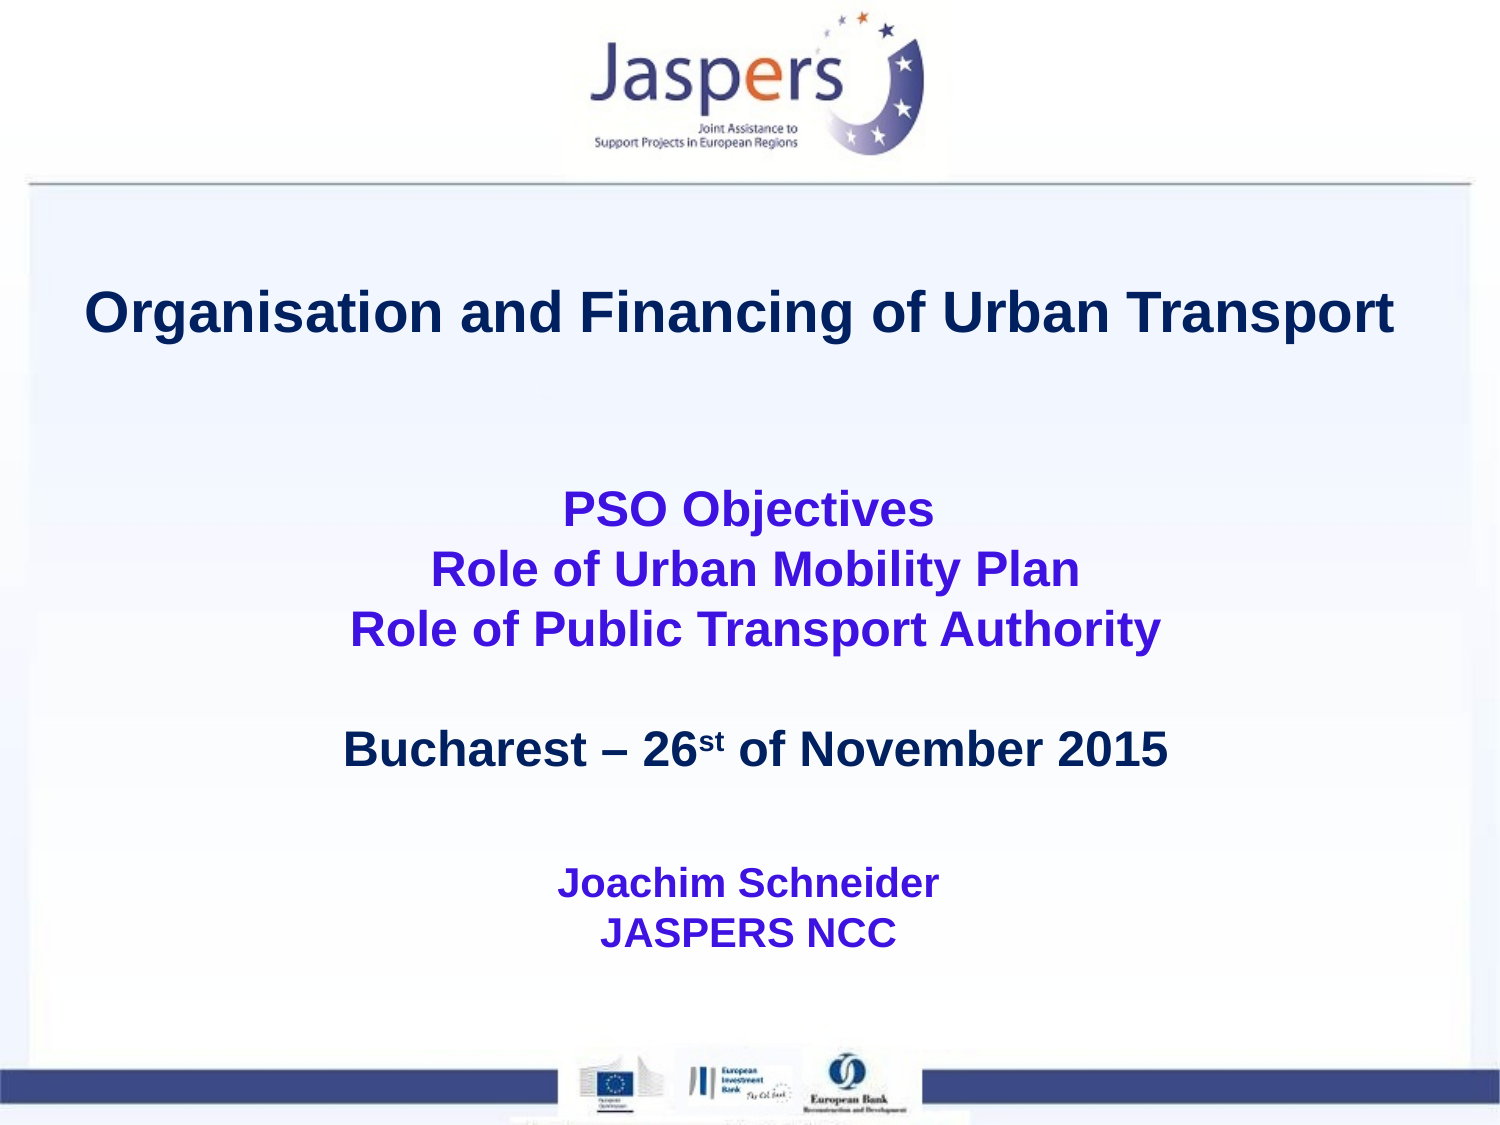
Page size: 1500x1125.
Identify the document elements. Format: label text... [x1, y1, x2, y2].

text_box Organisation and Financing of Urban Transport [53, 267, 1445, 352]
picture [0, 0, 1500, 1125]
text_box Joachim Schneider JASPERS NCC [542, 848, 955, 963]
text_box PSO Objectives Role of Urban Mobility Plan Role of Public Transport Authority Bucharest – 26st of November 2015 [53, 408, 1459, 844]
